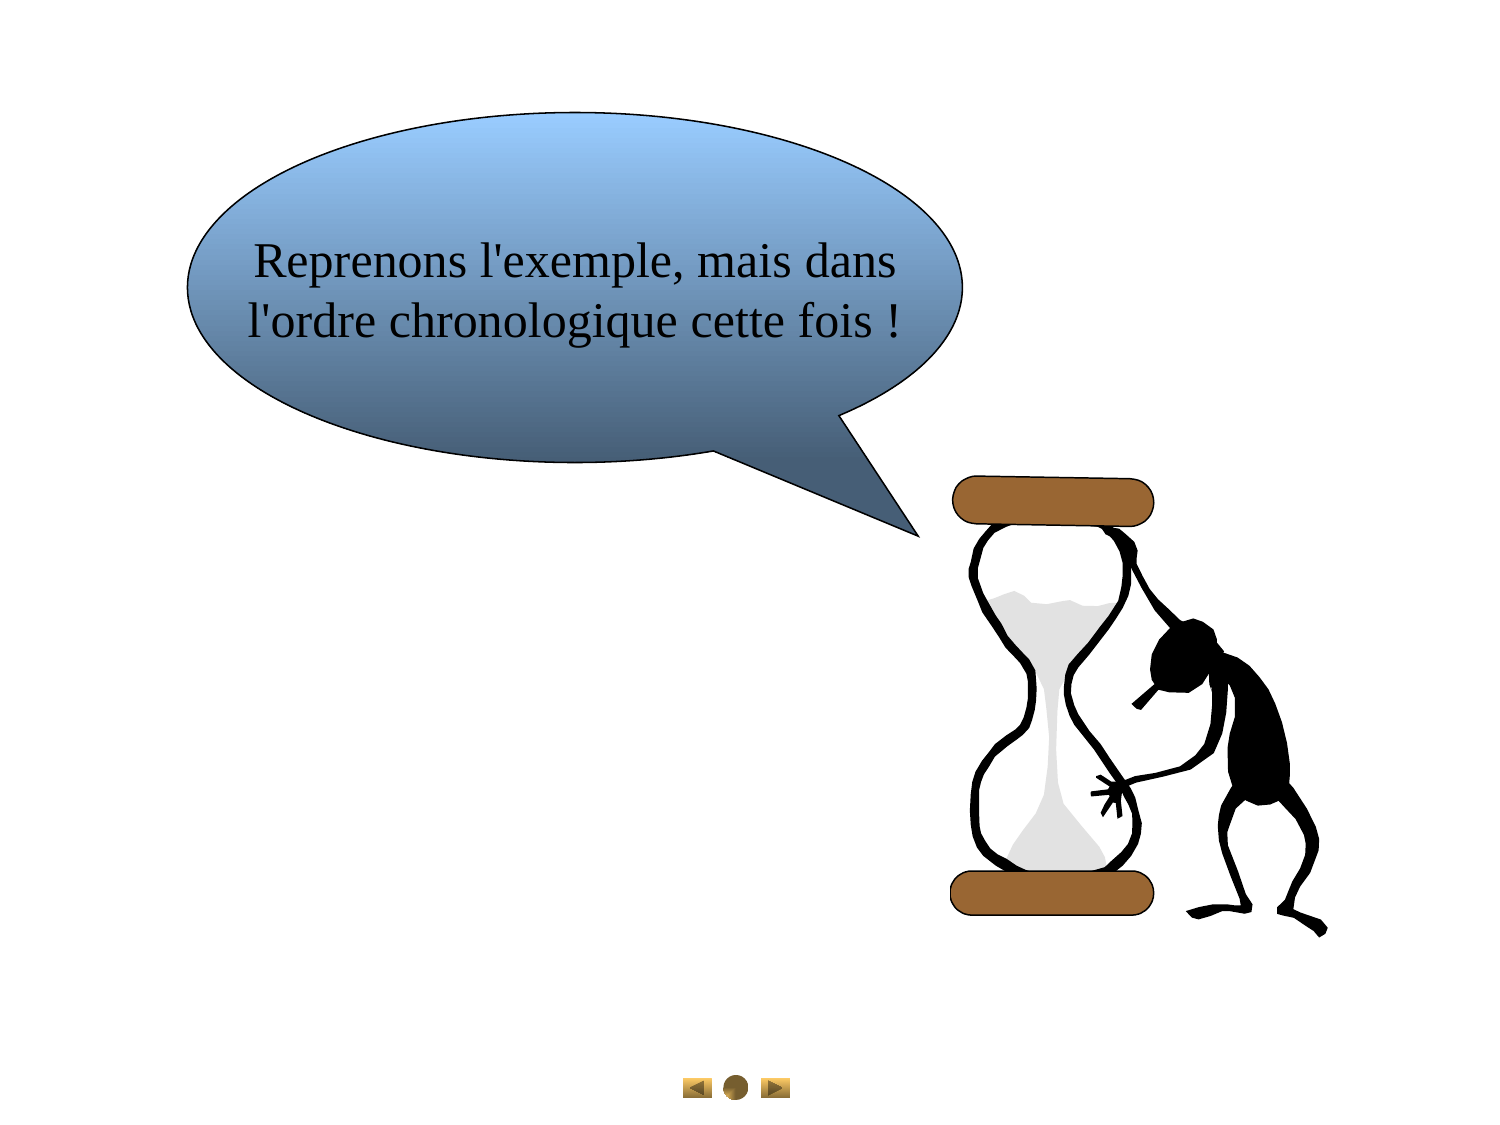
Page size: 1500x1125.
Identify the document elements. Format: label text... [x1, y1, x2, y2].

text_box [949, 474, 1328, 938]
text_box Reprenons l'exemple, mais dans l'ordre chronologique cette fois ! [187, 112, 963, 537]
